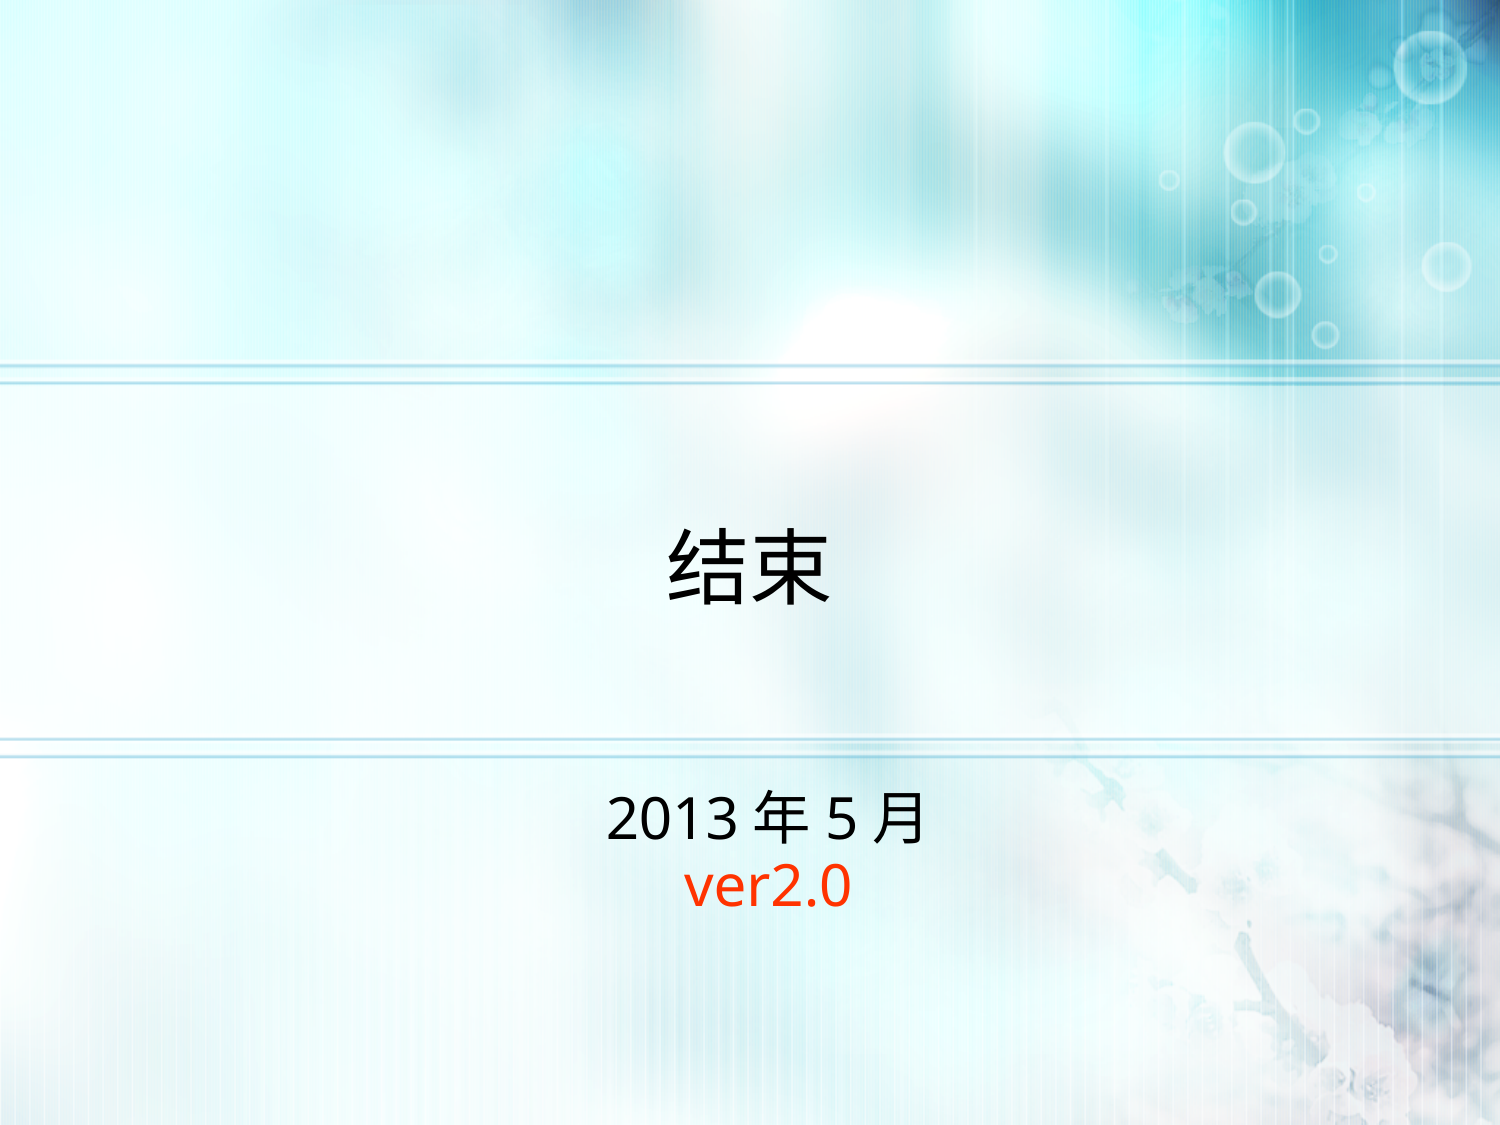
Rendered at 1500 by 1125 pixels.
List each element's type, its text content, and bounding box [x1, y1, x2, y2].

subtitle 2013年5月 ver2.0 [243, 786, 1294, 941]
title 结束 [112, 444, 1388, 686]
picture [0, 0, 1500, 1125]
